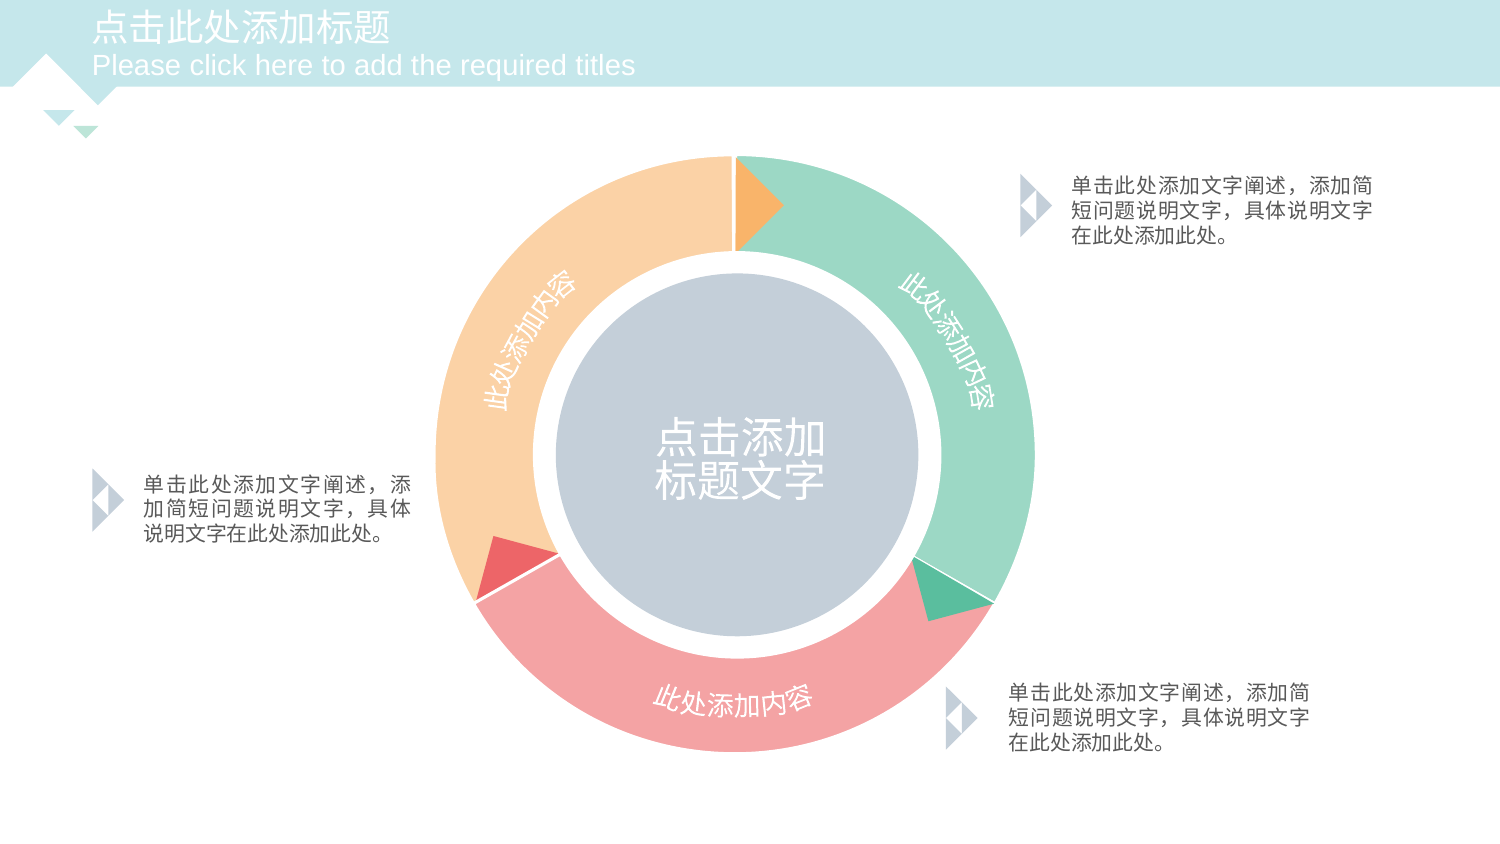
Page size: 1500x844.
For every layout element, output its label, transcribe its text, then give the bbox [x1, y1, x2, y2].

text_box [432, 154, 1037, 754]
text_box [76, 0, 653, 90]
text_box 单击此处添加文字阐述，添加简短问题说明文字，具体说明文字在此处添加此处。 [1035, 672, 1325, 763]
text_box 单击此处添加文字阐述，添加简短问题说明文字，具体说明文字在此处添加此处。 [129, 463, 426, 554]
text_box [90, 466, 127, 534]
text_box [1041, 191, 1055, 220]
text_box 单击此处添加文字阐述，添加简短问题说明文字，具体说明文字在此处添加此处。 [1057, 165, 1388, 256]
